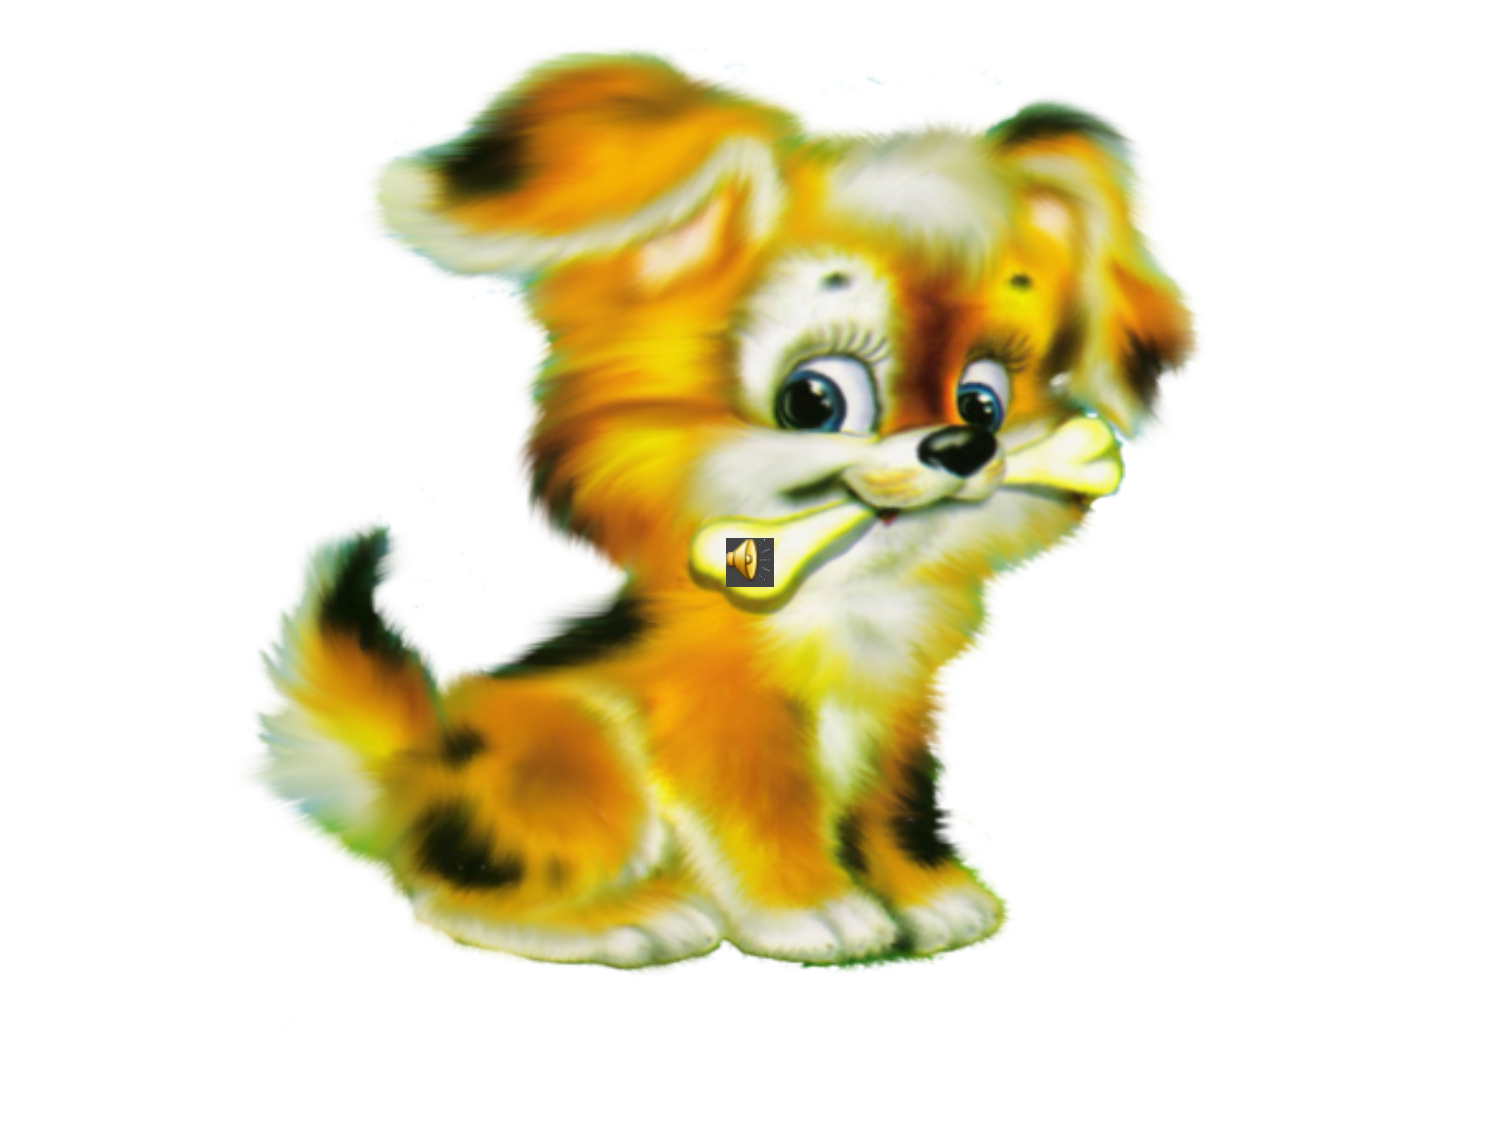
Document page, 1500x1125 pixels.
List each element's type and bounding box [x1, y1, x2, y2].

picture [116, 0, 1372, 1032]
